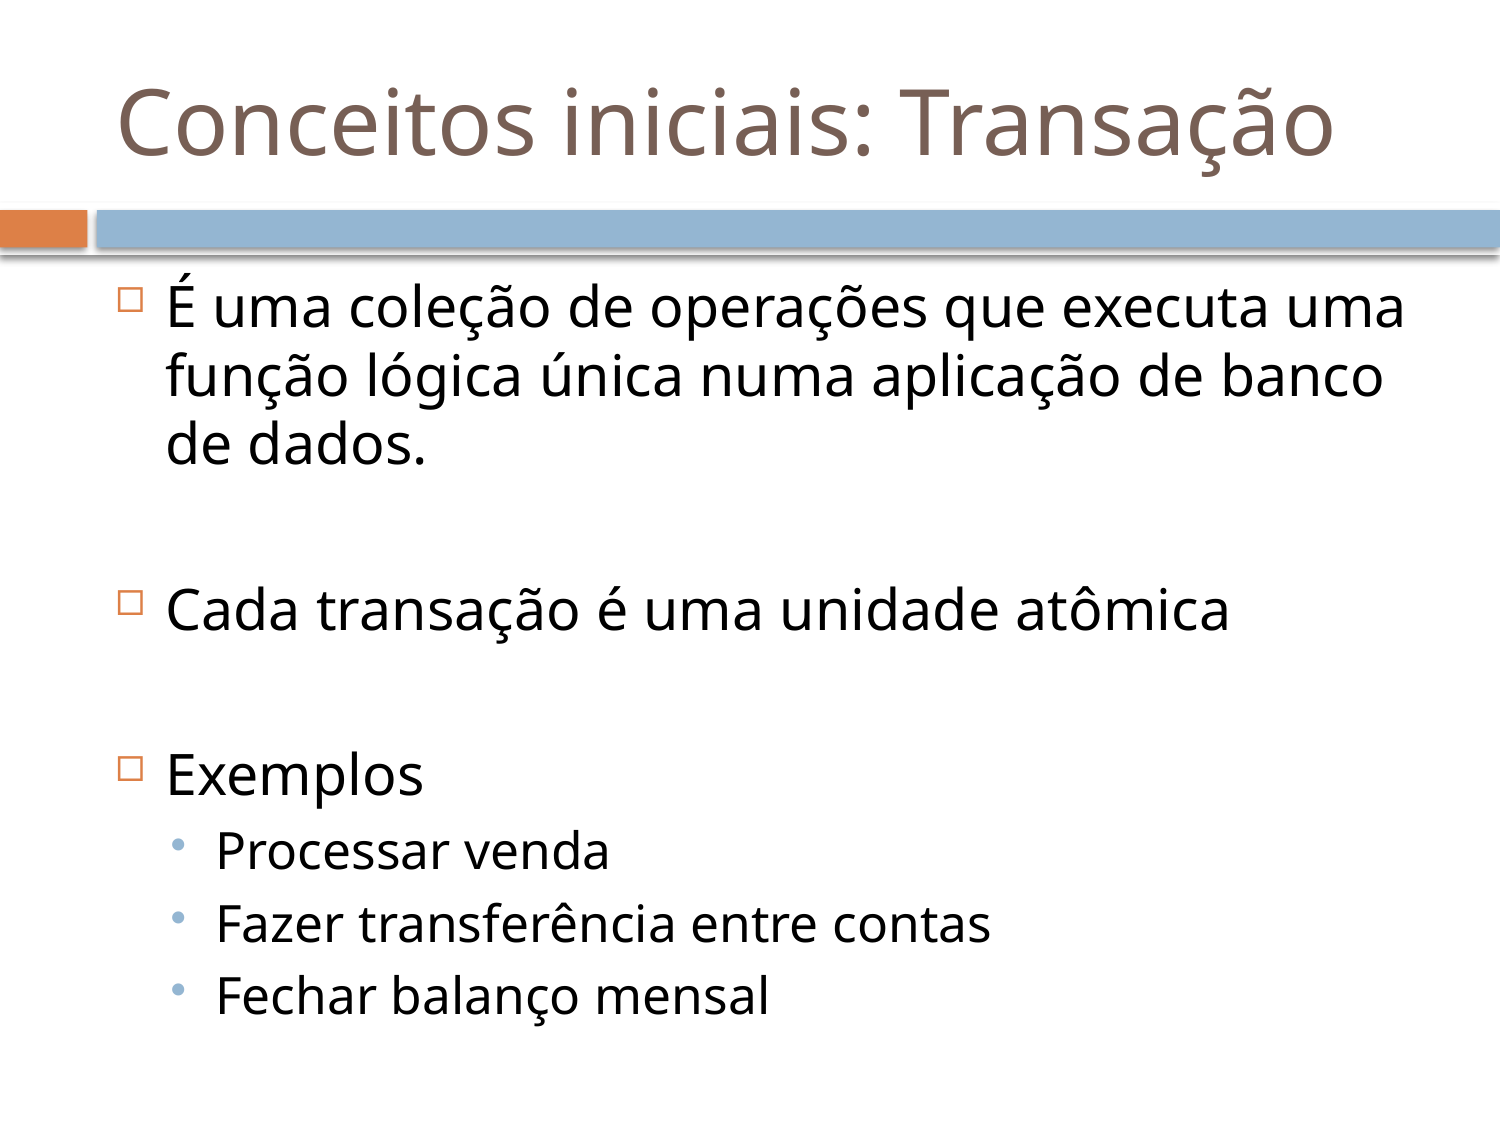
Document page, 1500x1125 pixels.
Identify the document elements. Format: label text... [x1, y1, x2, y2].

title Conceitos iniciais: Transação [100, 37, 1438, 200]
list É uma coleção de operações que executa uma função lógica única numa aplicação de banco de dados. Cada transação é uma unidade atômica Exemplos Processar venda Fazer transferência entre contas Fechar balanço mensal [100, 262, 1438, 1038]
